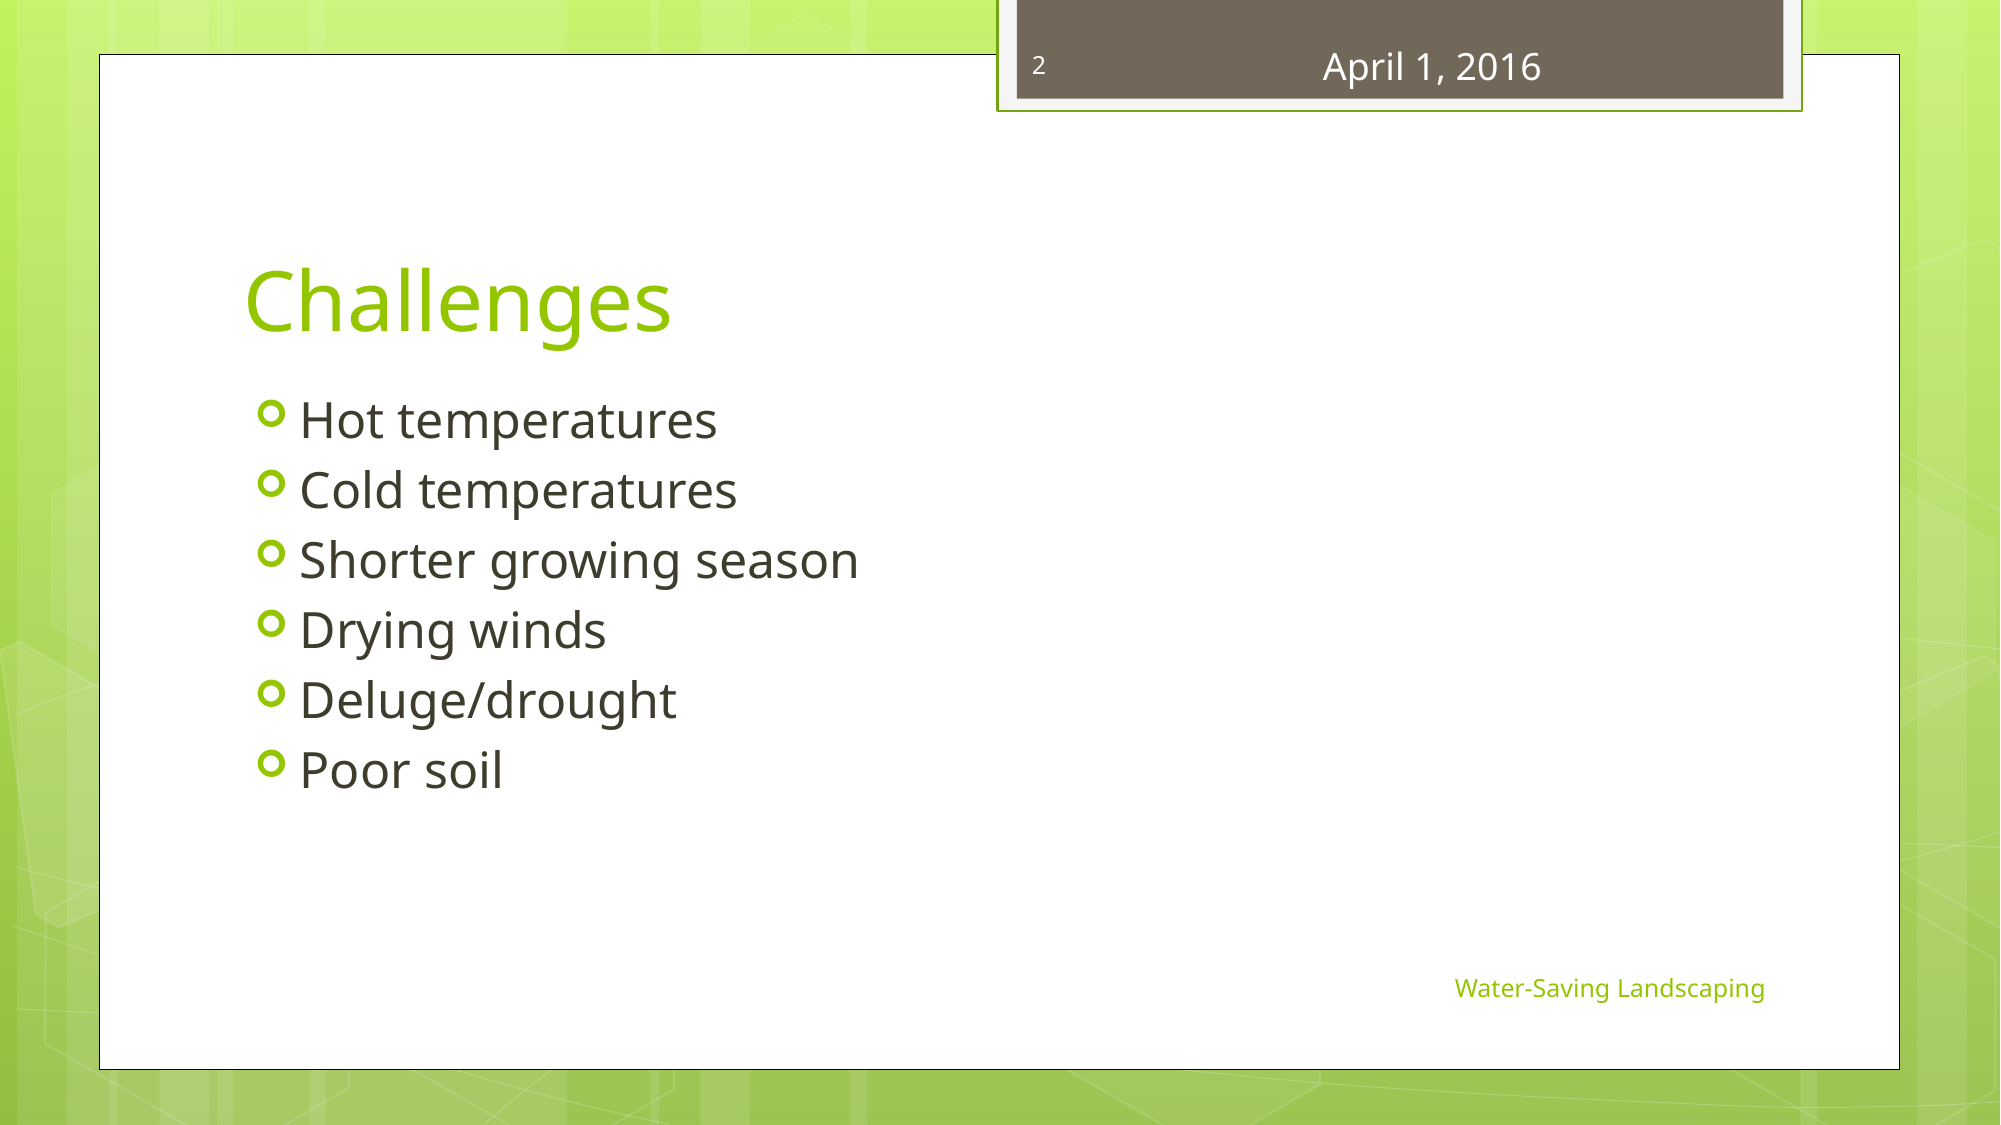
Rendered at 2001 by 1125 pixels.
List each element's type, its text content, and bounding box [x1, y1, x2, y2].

slide_number 2 [1016, 36, 1309, 97]
footer Water-Saving Landscaping [1015, 960, 1782, 1020]
list Hot temperatures Cold temperatures Shorter growing season Drying winds Deluge/drought Poor soil [228, 381, 1711, 957]
title Challenges [228, 168, 1765, 357]
